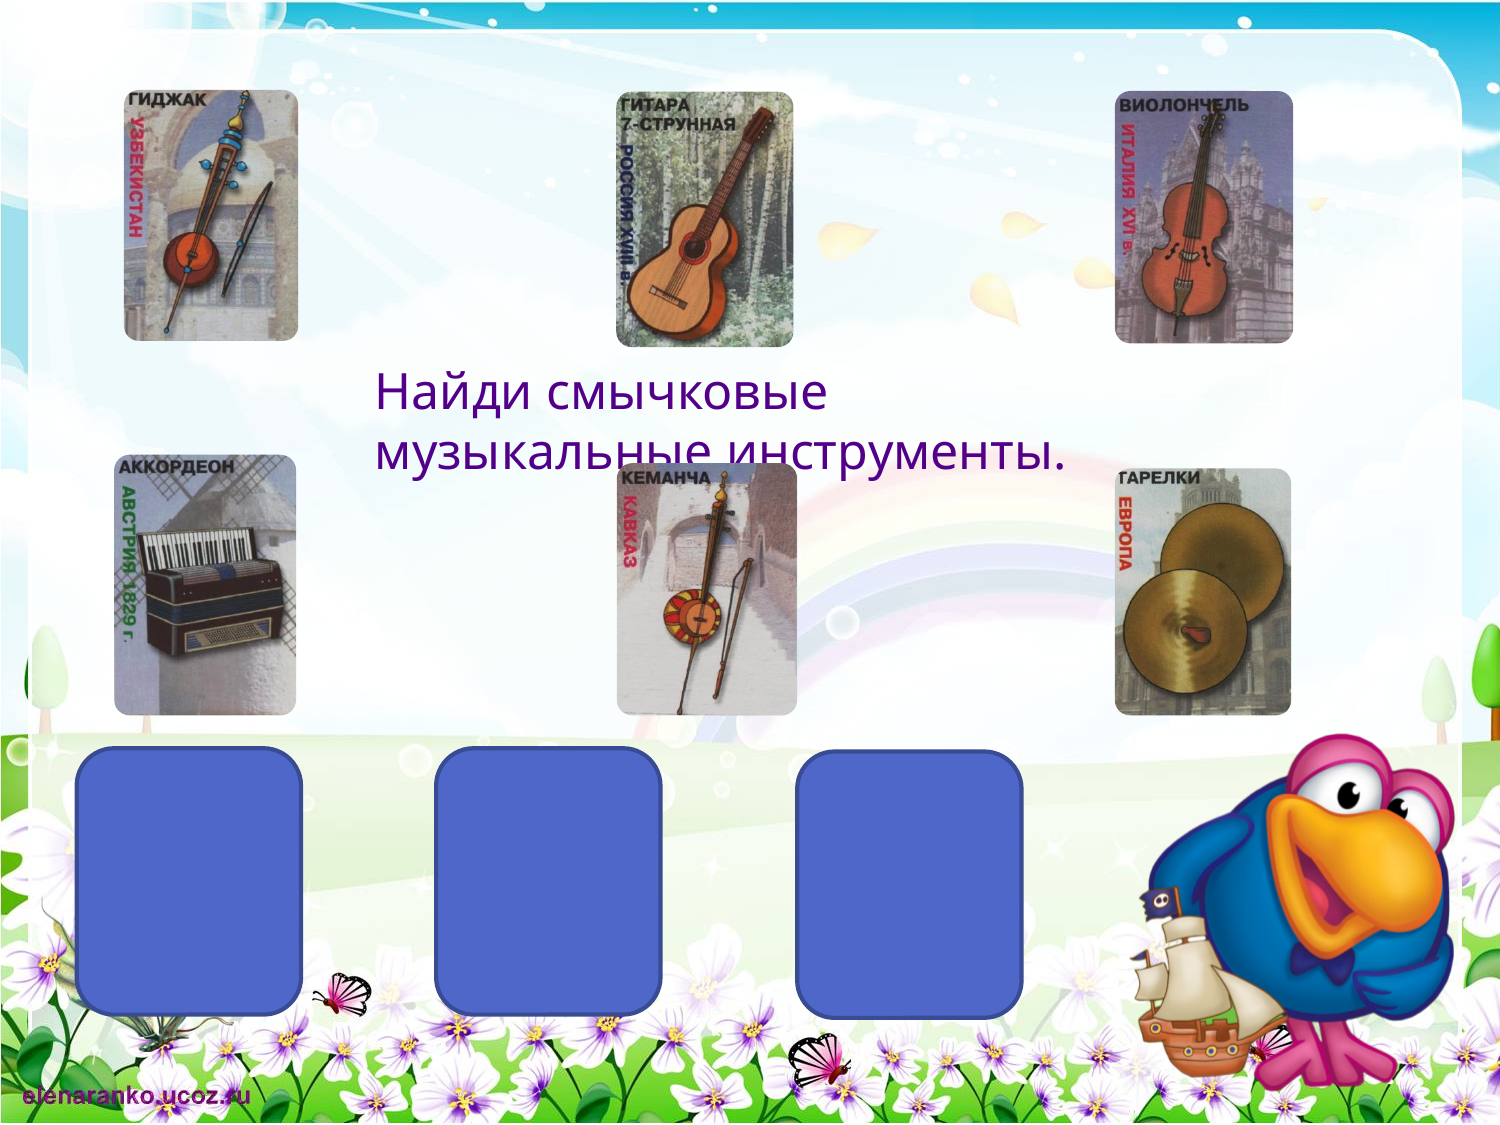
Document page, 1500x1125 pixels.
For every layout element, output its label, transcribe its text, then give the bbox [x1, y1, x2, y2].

text_box [434, 746, 663, 1017]
text_box [74, 746, 304, 1017]
picture [0, 0, 1500, 1125]
text_box [795, 749, 1024, 1020]
text_box Найди смычковые музыкальные инструменты. [360, 351, 1164, 487]
